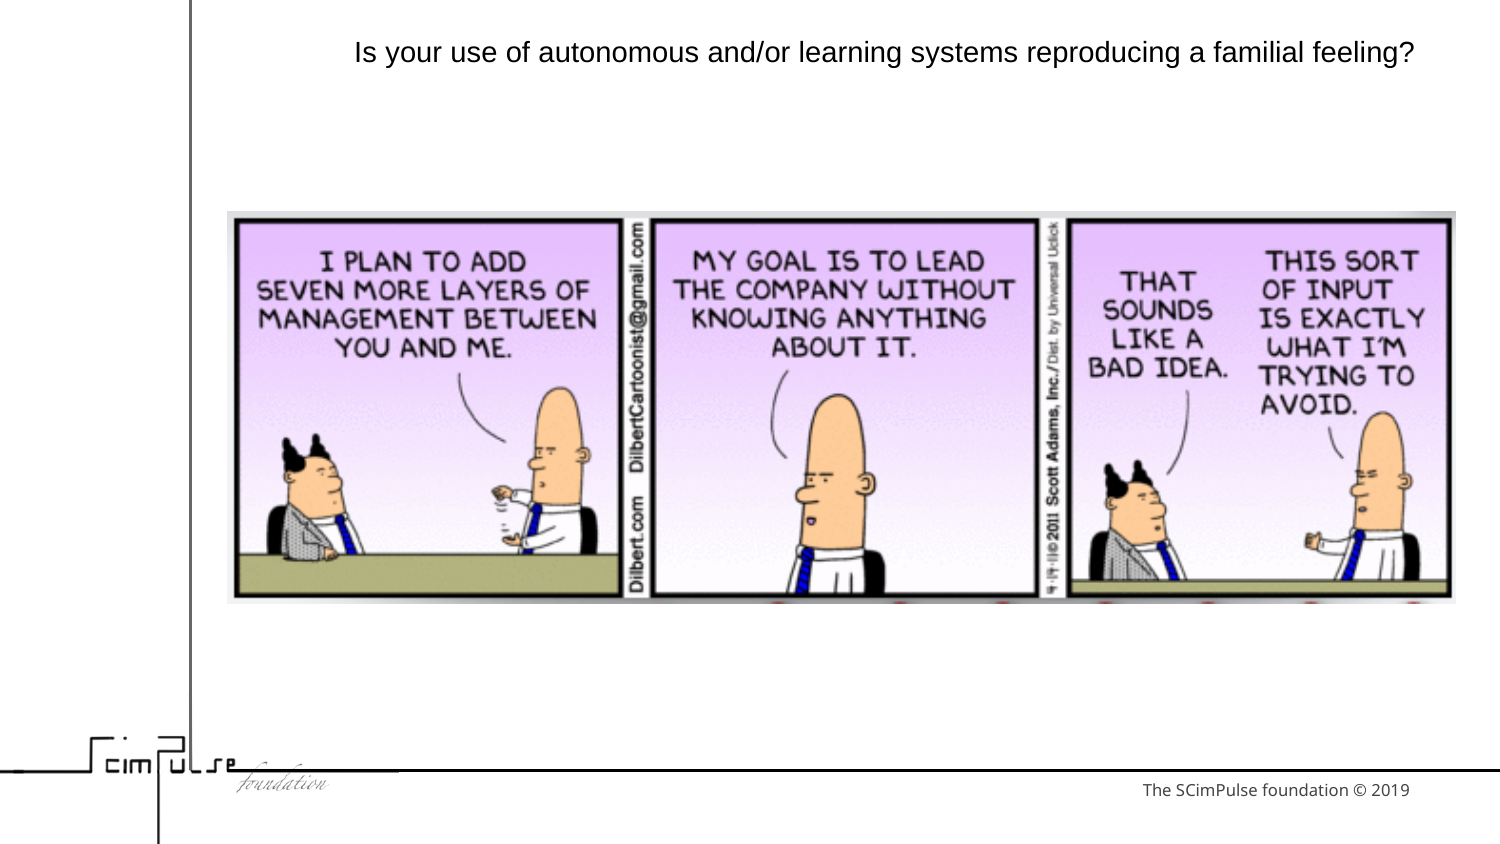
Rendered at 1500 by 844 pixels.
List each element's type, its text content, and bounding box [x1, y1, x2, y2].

picture [0, 694, 399, 844]
list The SCimPulse foundation © 2019 [404, 779, 1425, 808]
list The SCimPulse foundation © 2019 [404, 765, 1425, 769]
text_box Is your use of autonomous and/or learning systems reproducing a familial feeling? [339, 26, 1432, 76]
picture [226, 211, 1457, 604]
